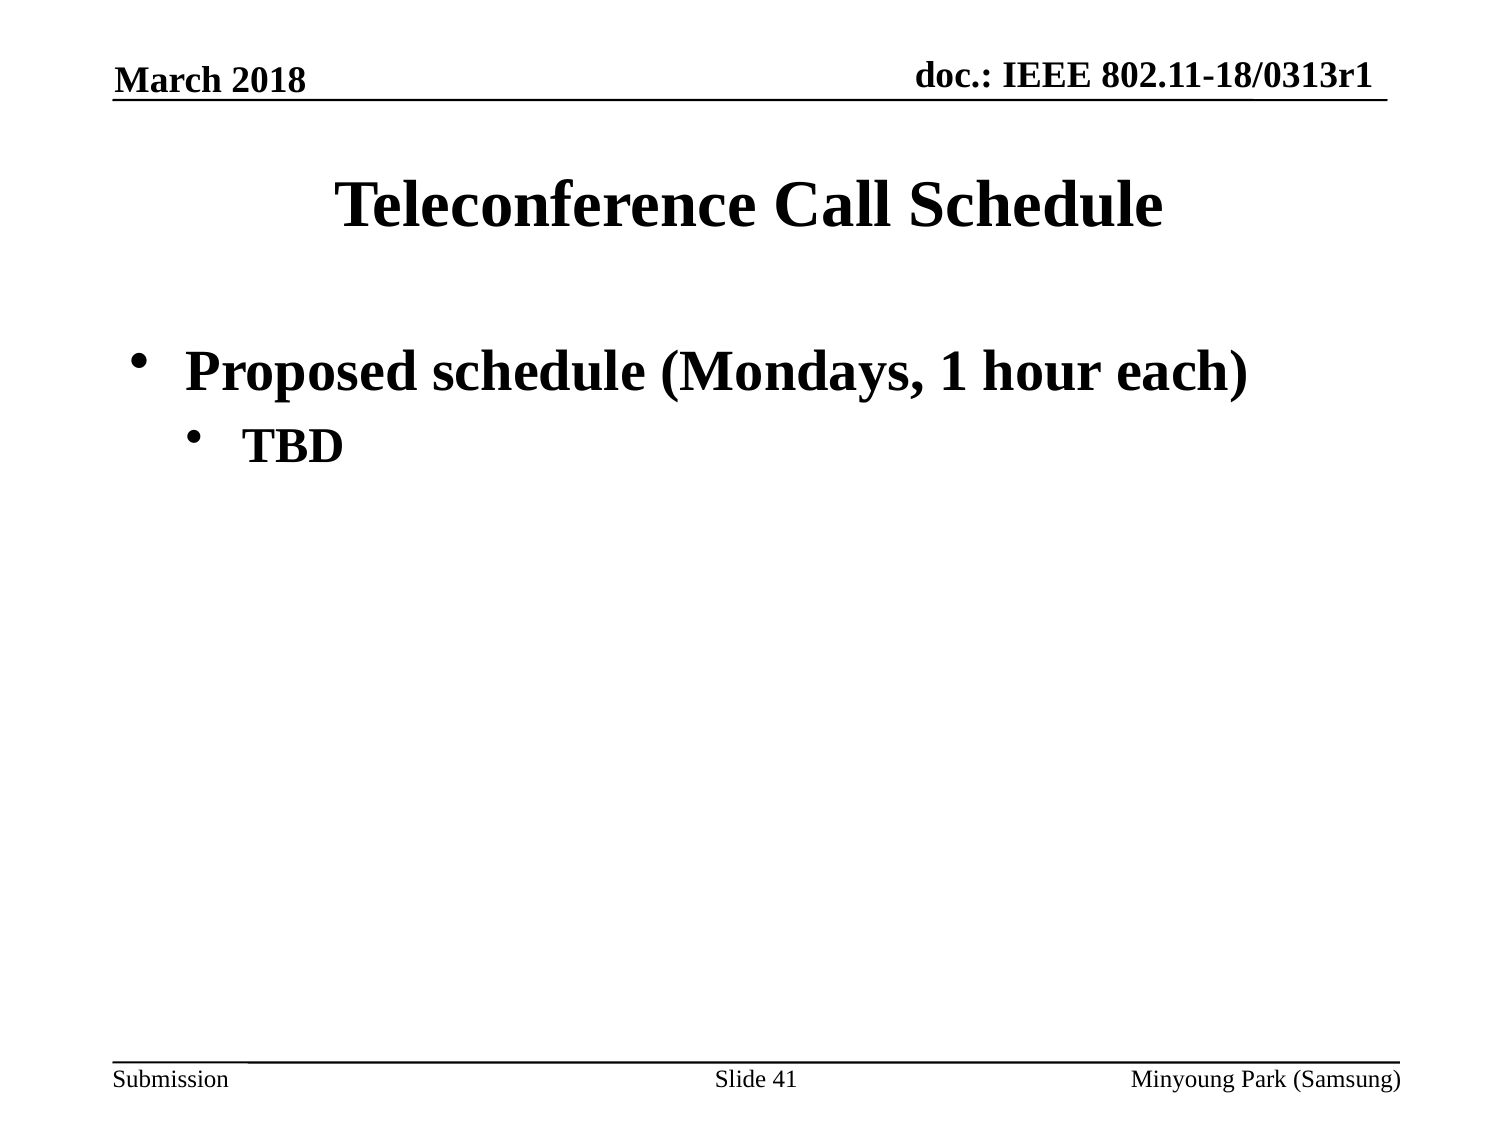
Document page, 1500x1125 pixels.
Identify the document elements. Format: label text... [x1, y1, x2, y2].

footer Minyoung Park (Samsung) [949, 1061, 1402, 1093]
slide_number Slide 41 [712, 1061, 800, 1093]
list Proposed schedule (Mondays, 1 hour each) TBD [114, 324, 1388, 1000]
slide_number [114, 54, 335, 101]
title Teleconference Call Schedule [112, 112, 1388, 288]
